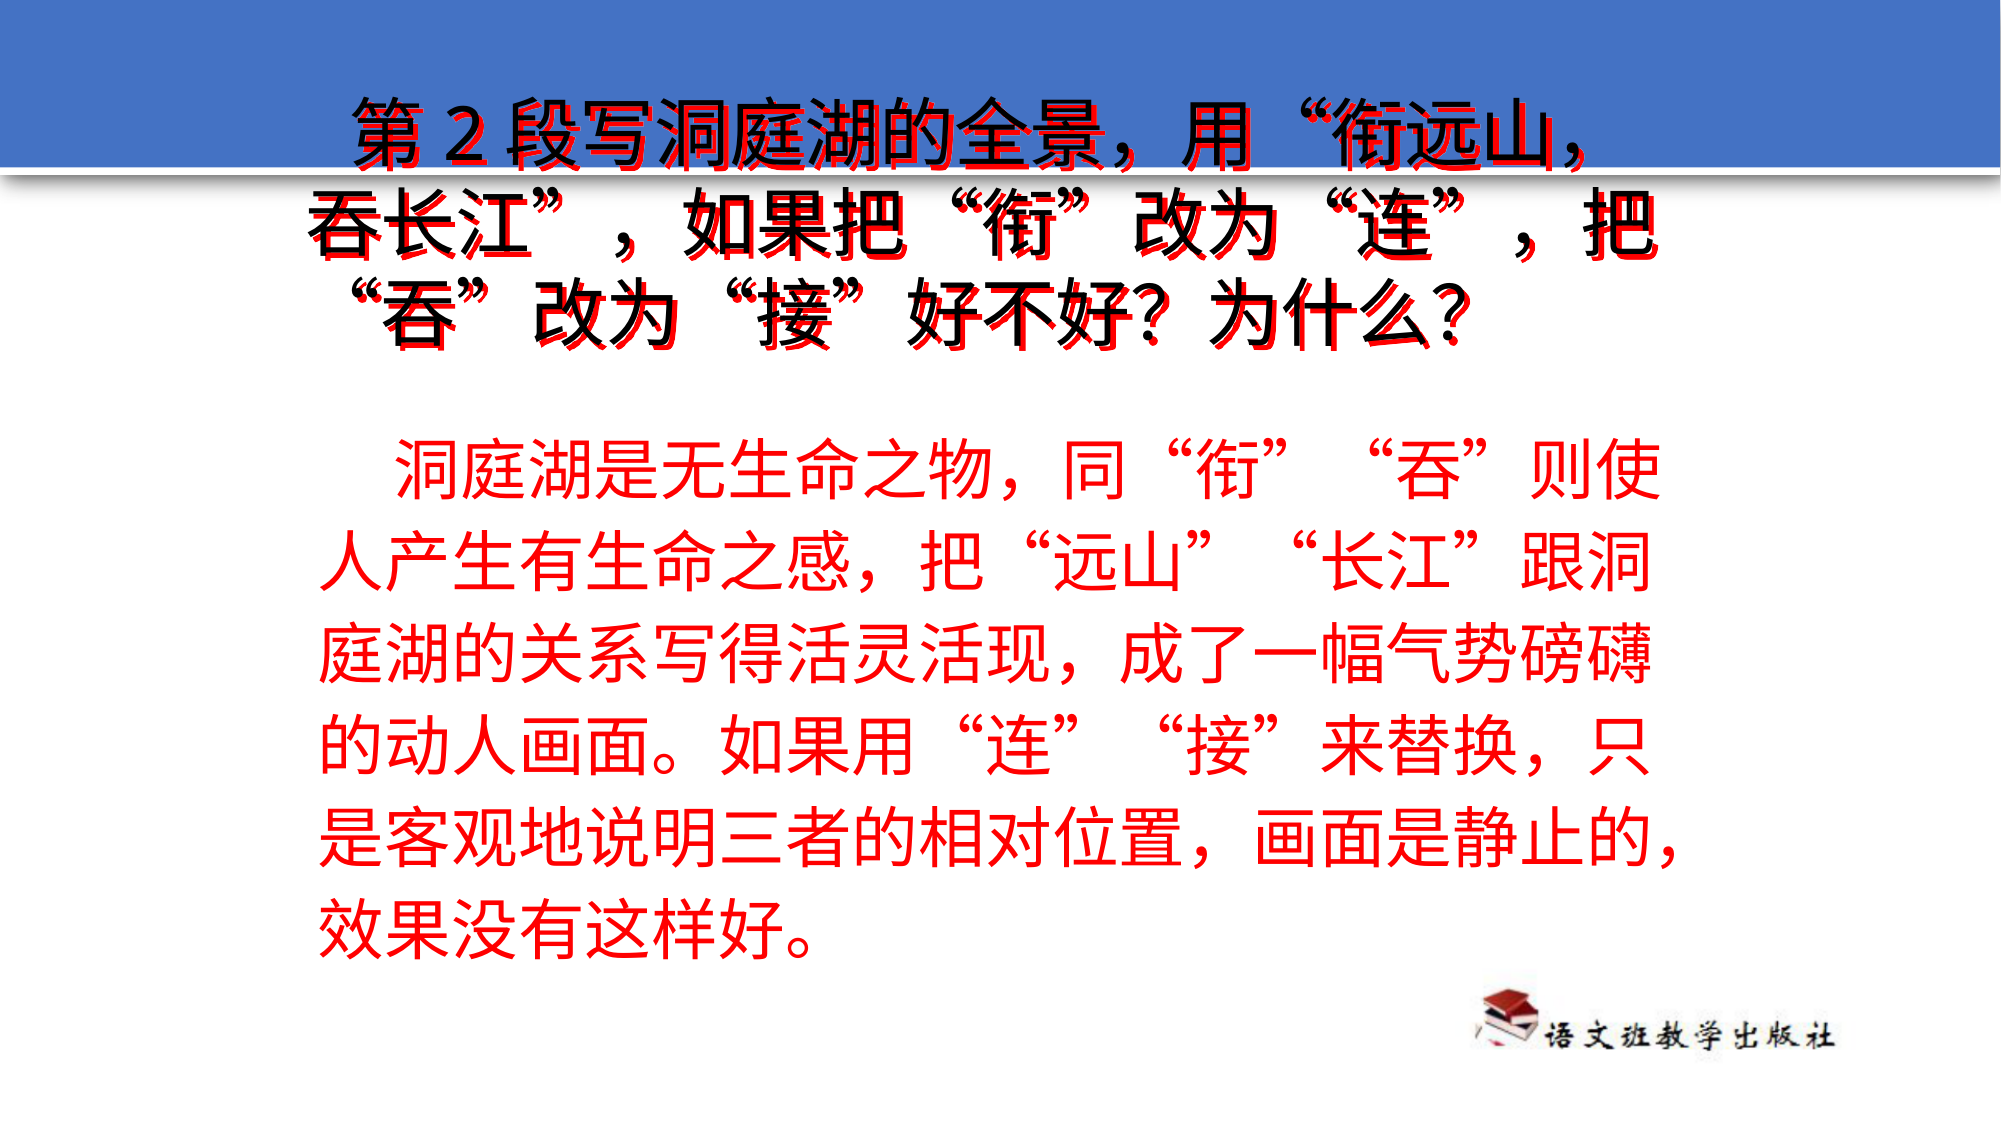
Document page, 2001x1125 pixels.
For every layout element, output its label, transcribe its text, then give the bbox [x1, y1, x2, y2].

text_box 第2段写洞庭湖的全景，用“衔远山，吞长江”，如果把“衔”改为“连”，把“吞”改为“接”好不好？为什么？ [291, 78, 1709, 363]
text_box 洞庭湖是无生命之物，同“衔”“吞”则使人产生有生命之感，把“远山”“长江”跟洞庭湖的关系写得活灵活现，成了一幅气势磅礴的动人画面。如果用“连”“接”来替换，只是客观地说明三者的相对位置，画面是静止的，效果没有这样好。 [303, 408, 1686, 976]
picture [0, 0, 2001, 1125]
